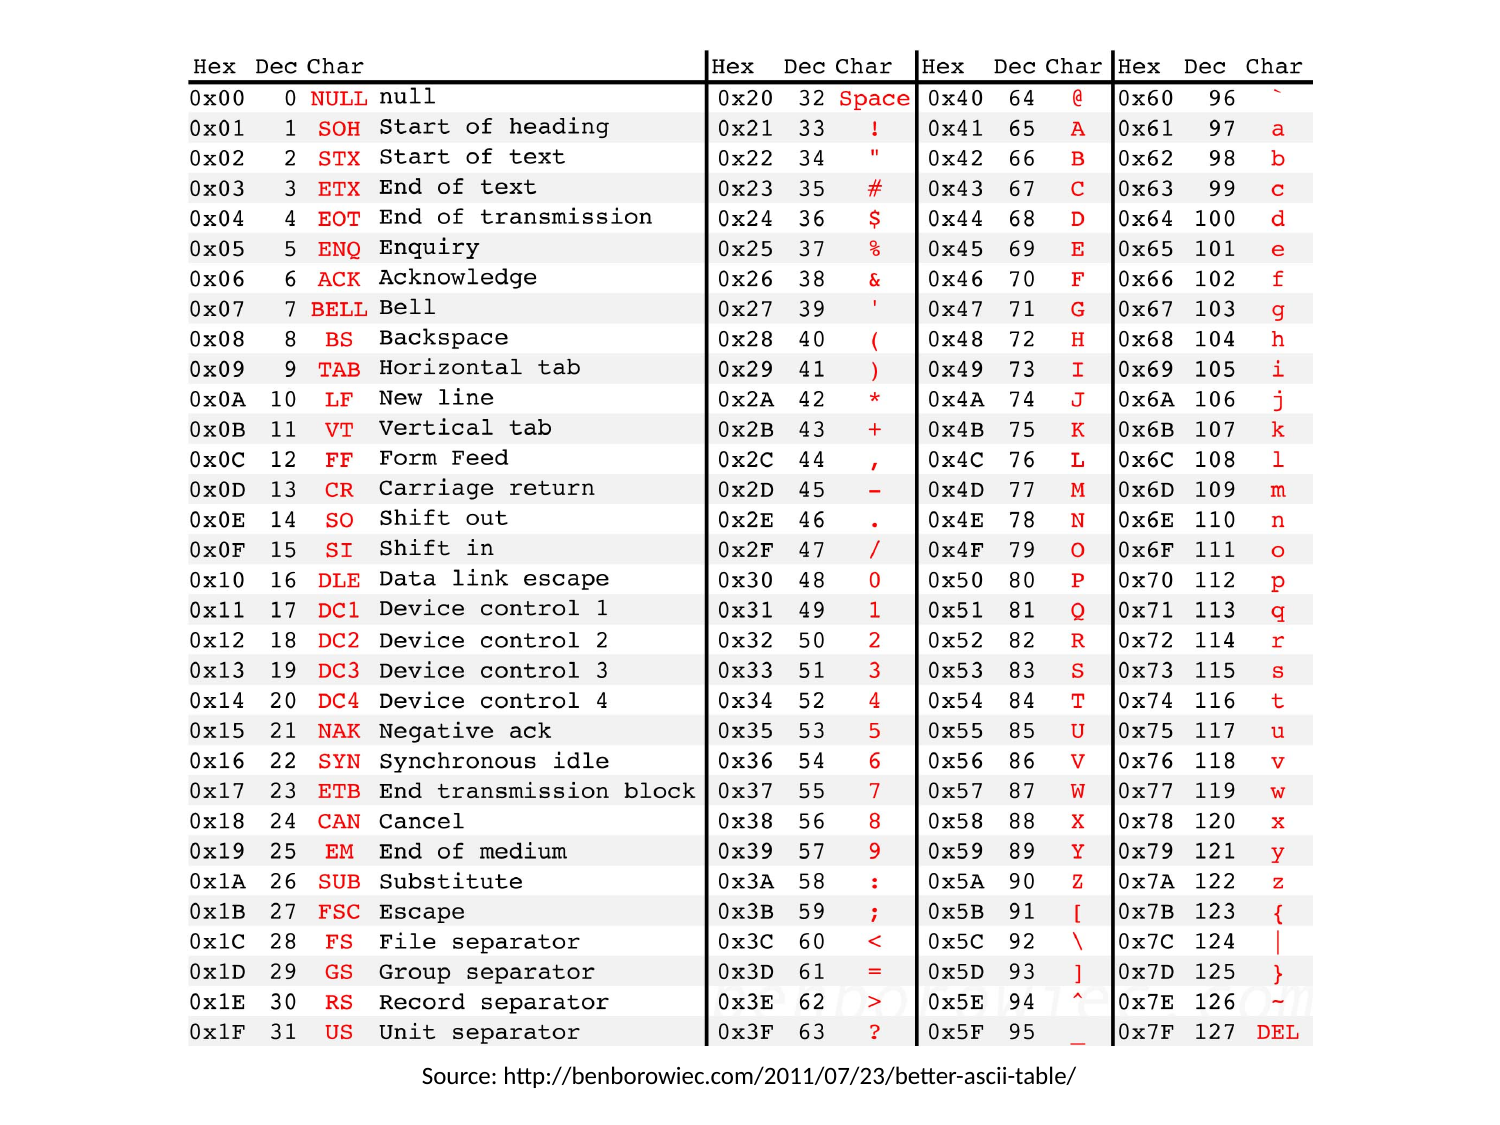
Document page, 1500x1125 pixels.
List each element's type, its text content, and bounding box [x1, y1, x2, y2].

picture [187, 49, 1313, 1047]
text_box Source: http://benborowiec.com/2011/07/23/better-ascii-table/ [407, 1055, 1093, 1097]
